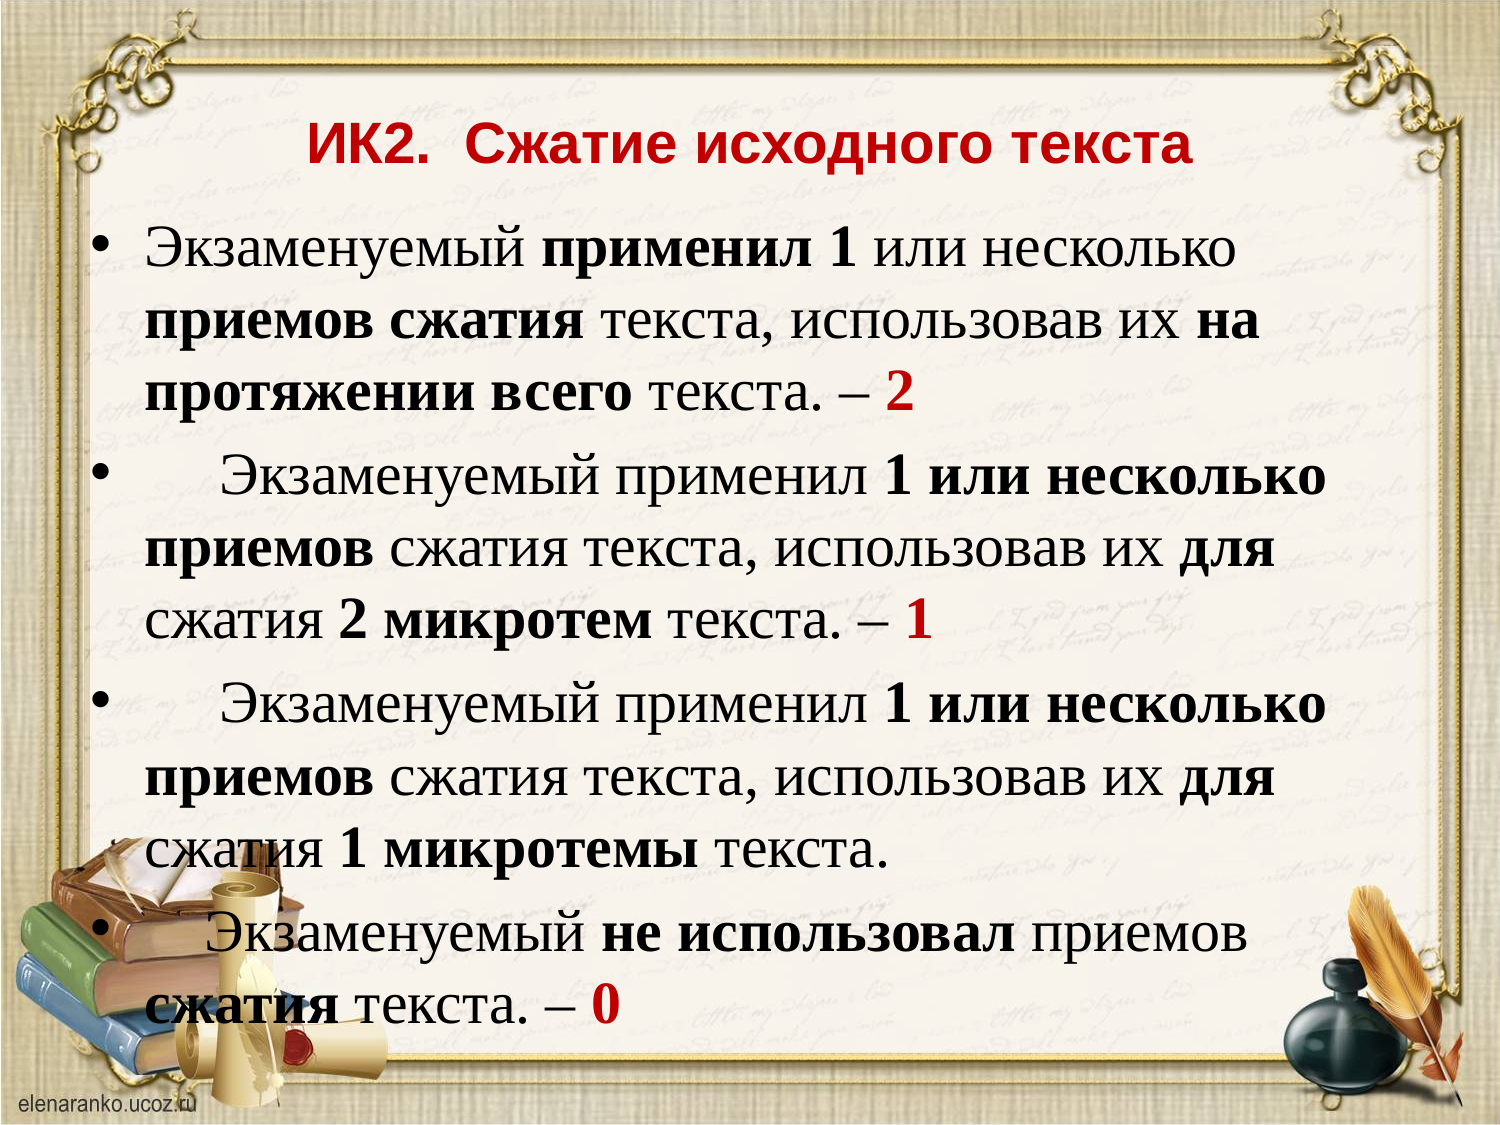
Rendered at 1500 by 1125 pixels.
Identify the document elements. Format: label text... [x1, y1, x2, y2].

picture [0, 0, 1500, 1125]
list Экзаменуемый применил 1 или несколько приемов сжатия текста, использовав их на протяжении всего текста. – 2 Экзаменуемый применил 1 или несколько приемов сжатия текста, использовав их для сжатия 2 микротем текста. – 1 Экзаменуемый применил 1 или несколько приемов сжатия текста, использовав их для сжатия 1 микротемы текста. Экзаменуемый не использовал приемов сжатия текста. – 0 [75, 199, 1425, 1055]
title ИК2. Сжатие исходного текста [75, 117, 1425, 199]
